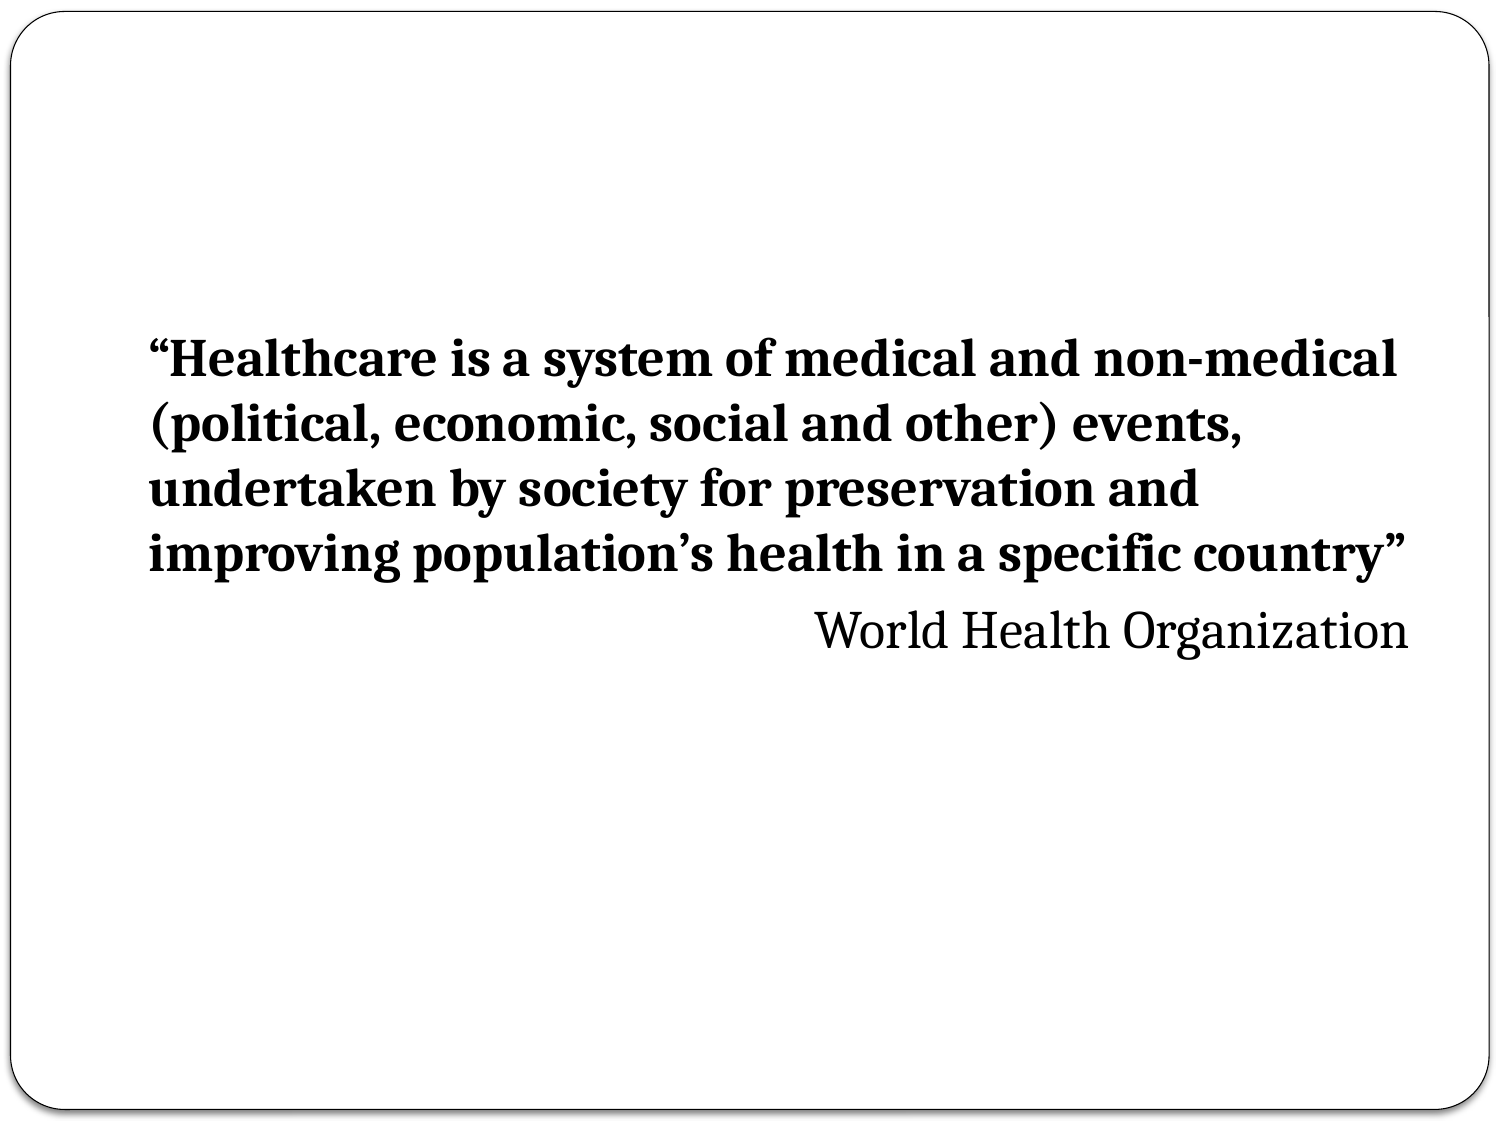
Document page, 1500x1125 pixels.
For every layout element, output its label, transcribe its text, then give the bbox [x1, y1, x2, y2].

list “Healthcare is a system of medical and non-medical (political, economic, social and other) events, undertaken by society for preservation and improving population’s health in a specific country” World Health Organization [88, 237, 1425, 988]
